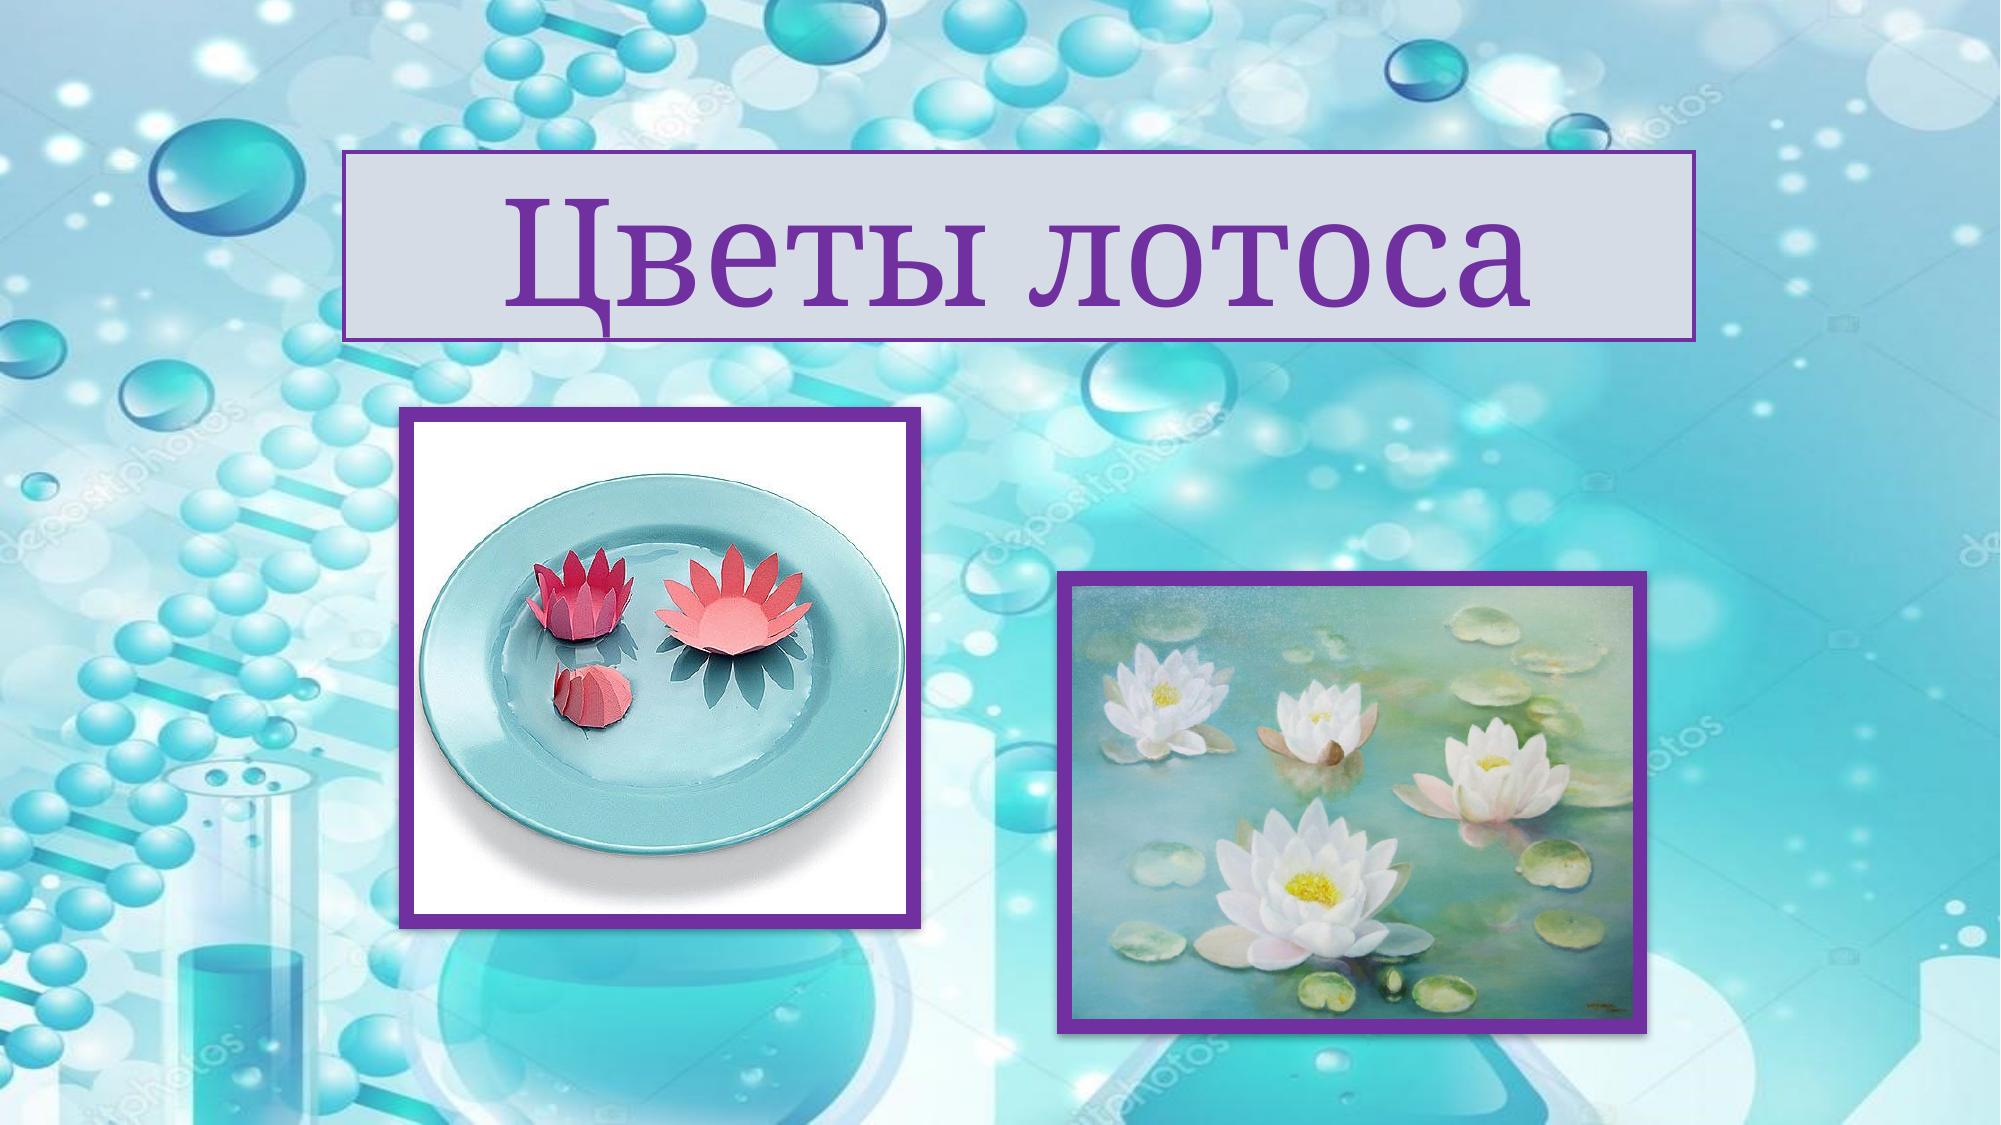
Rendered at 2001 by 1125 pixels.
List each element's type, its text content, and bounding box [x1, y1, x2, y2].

text_box Цветы лотоса [343, 151, 1695, 341]
picture [0, 0, 2001, 1125]
